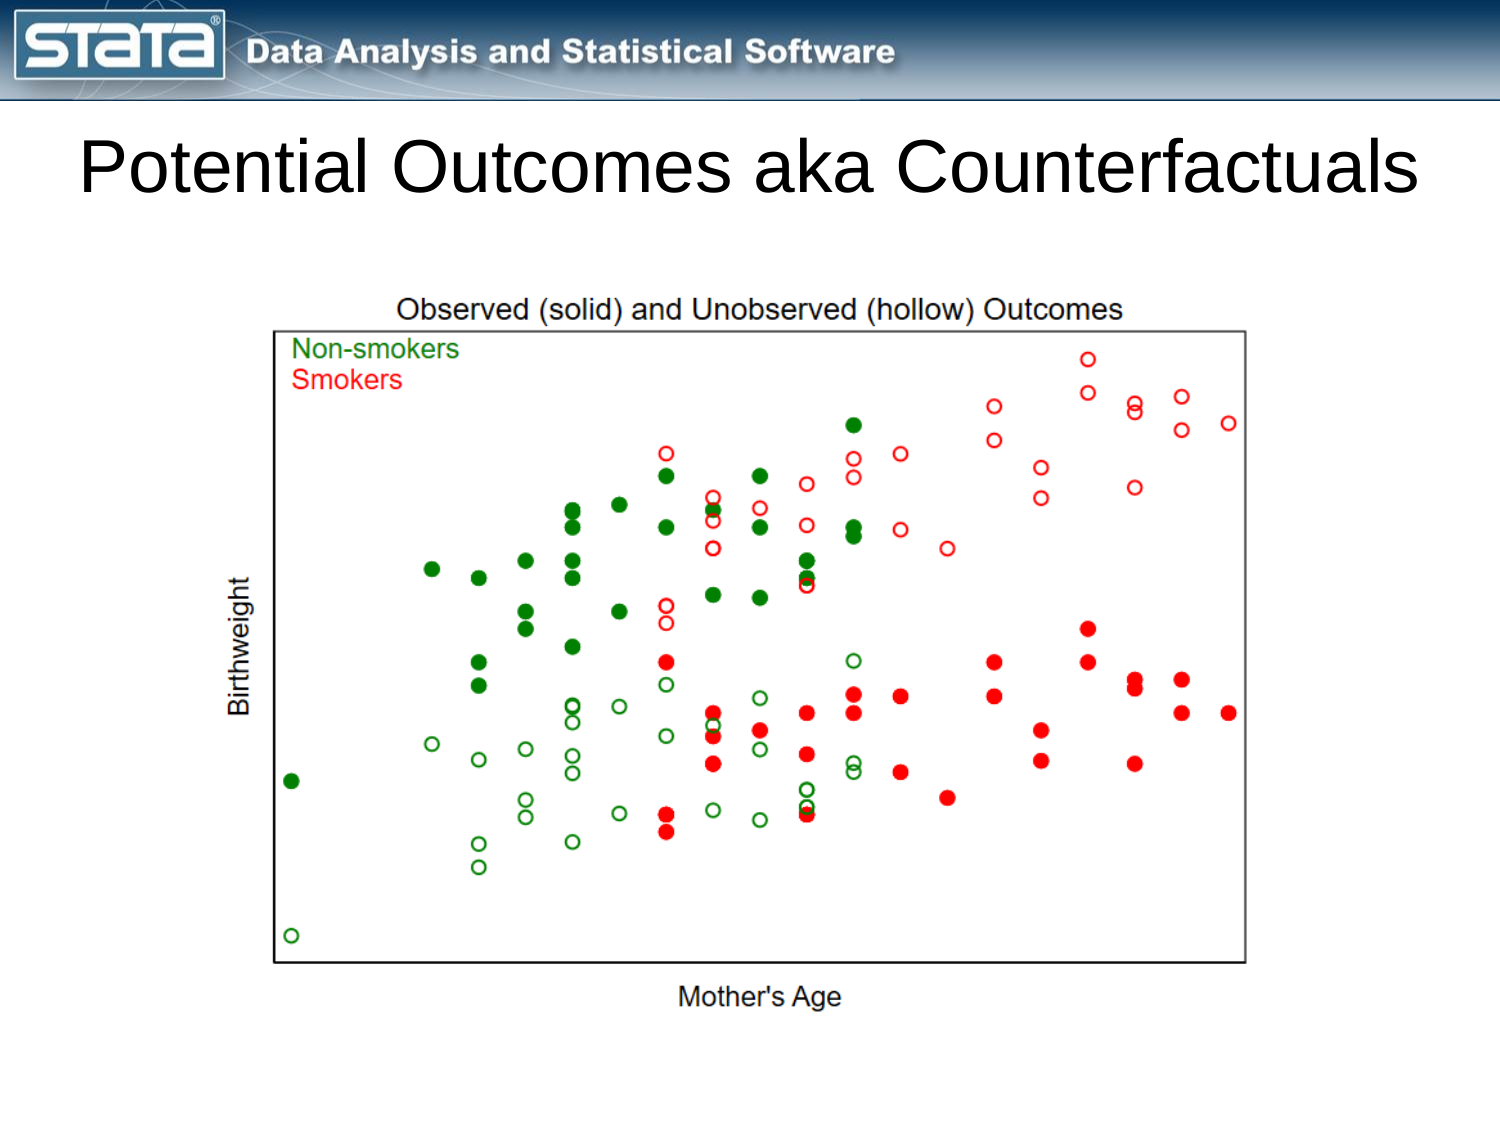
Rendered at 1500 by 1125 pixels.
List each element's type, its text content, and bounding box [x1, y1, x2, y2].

picture [174, 262, 1275, 1063]
picture [0, 0, 1500, 102]
title Potential Outcomes aka Counterfactuals [0, 108, 1500, 225]
